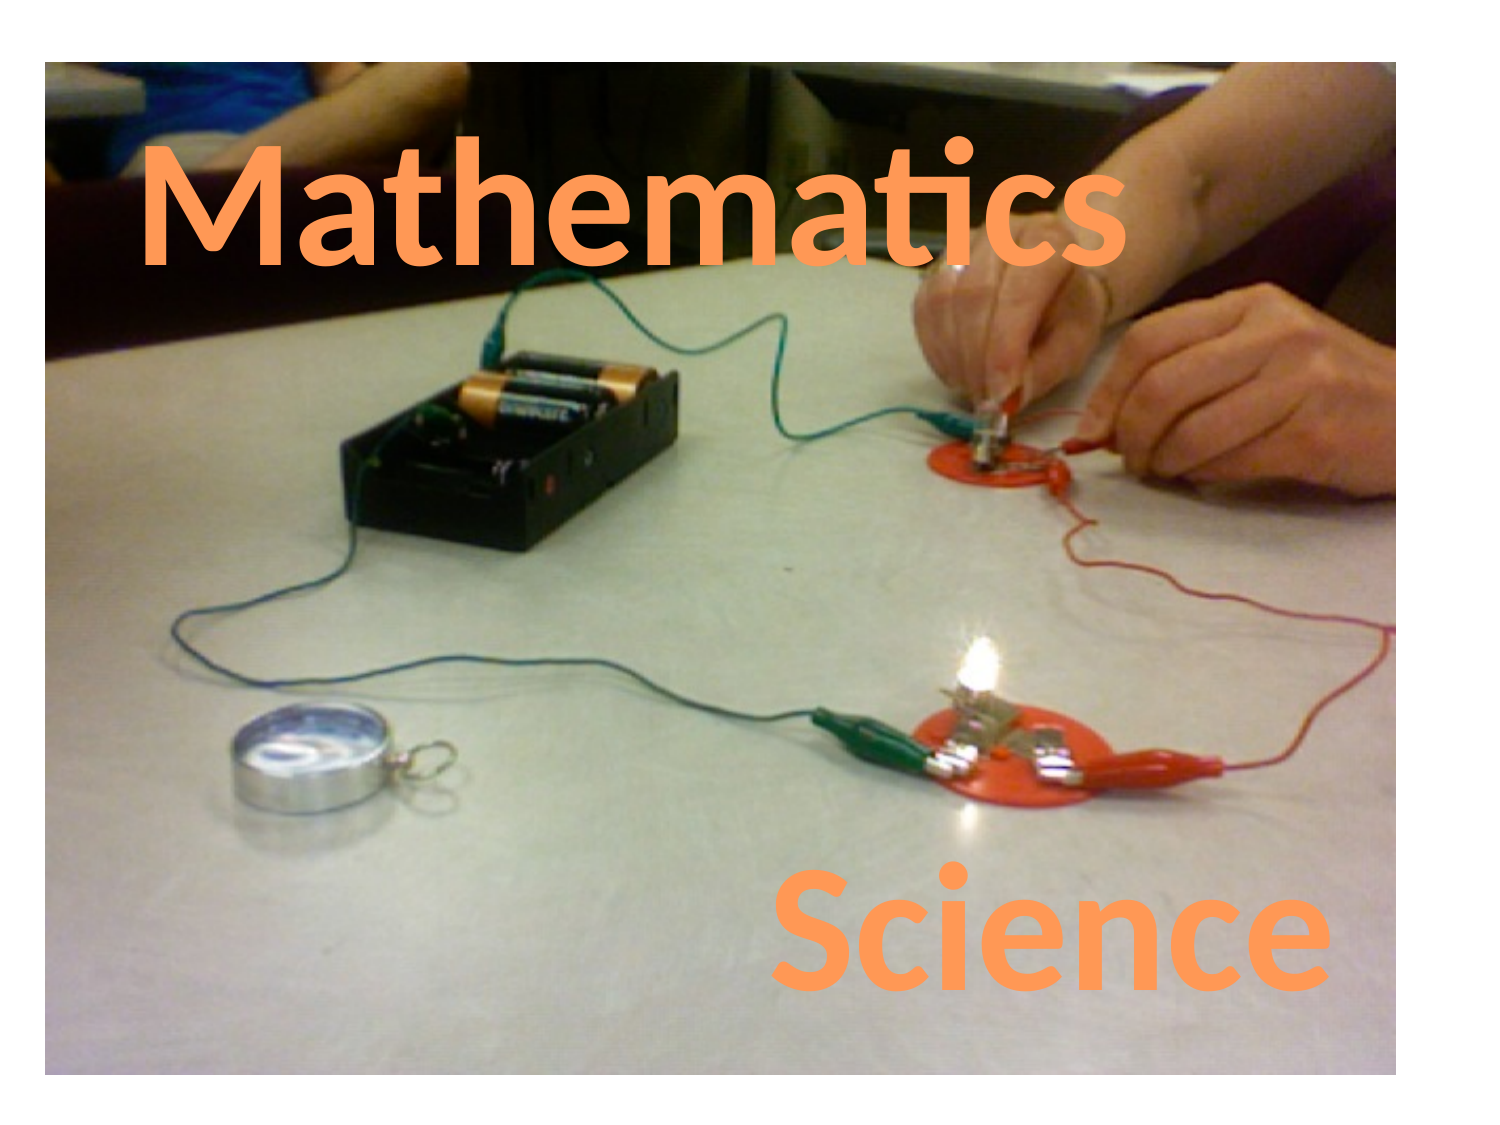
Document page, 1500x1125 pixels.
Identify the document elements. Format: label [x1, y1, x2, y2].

picture [45, 62, 1396, 1076]
